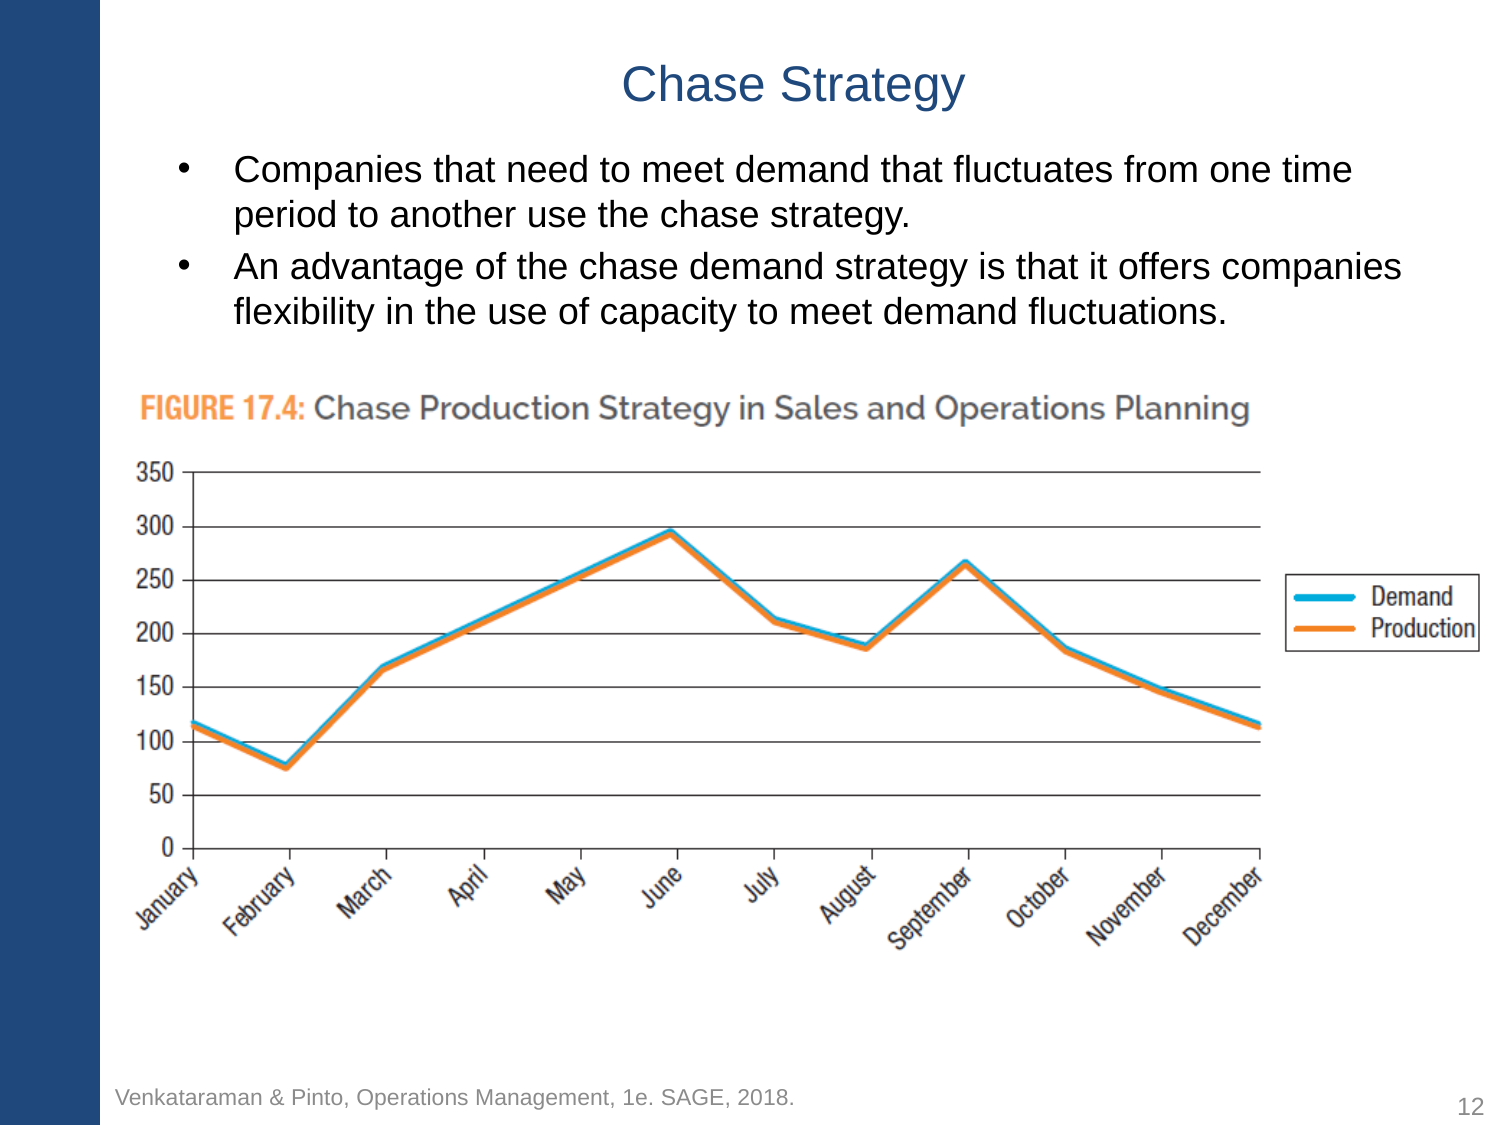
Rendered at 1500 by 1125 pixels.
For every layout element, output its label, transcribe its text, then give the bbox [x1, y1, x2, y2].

picture [124, 362, 1490, 981]
footer Venkataraman & Pinto, Operations Management, 1e. SAGE, 2018. [99, 1074, 1250, 1125]
title Chase Strategy [162, 0, 1425, 137]
list Companies that need to meet demand that fluctuates from one time period to another use the chase strategy. An advantage of the chase demand strategy is that it offers companies flexibility in the use of capacity to meet demand fluctuations. [162, 137, 1425, 360]
slide_number 12 [1425, 1084, 1500, 1125]
